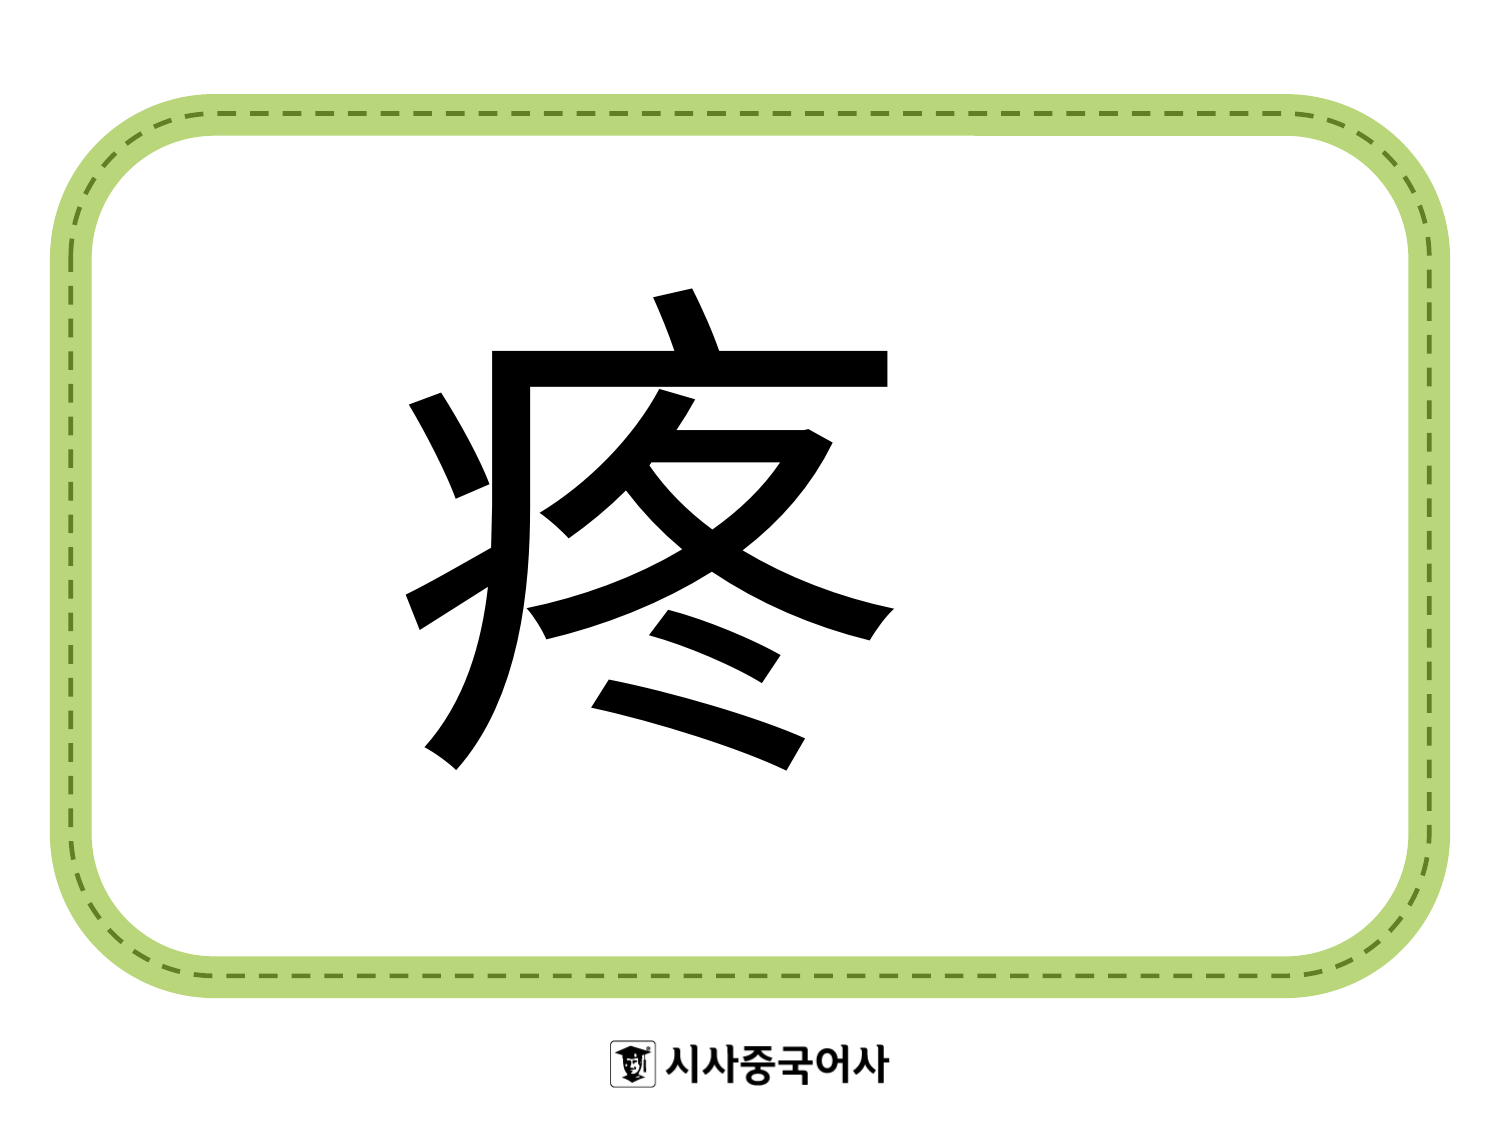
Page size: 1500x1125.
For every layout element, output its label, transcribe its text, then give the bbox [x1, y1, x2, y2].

picture [602, 1034, 898, 1094]
text_box 疼 [145, 189, 1354, 853]
